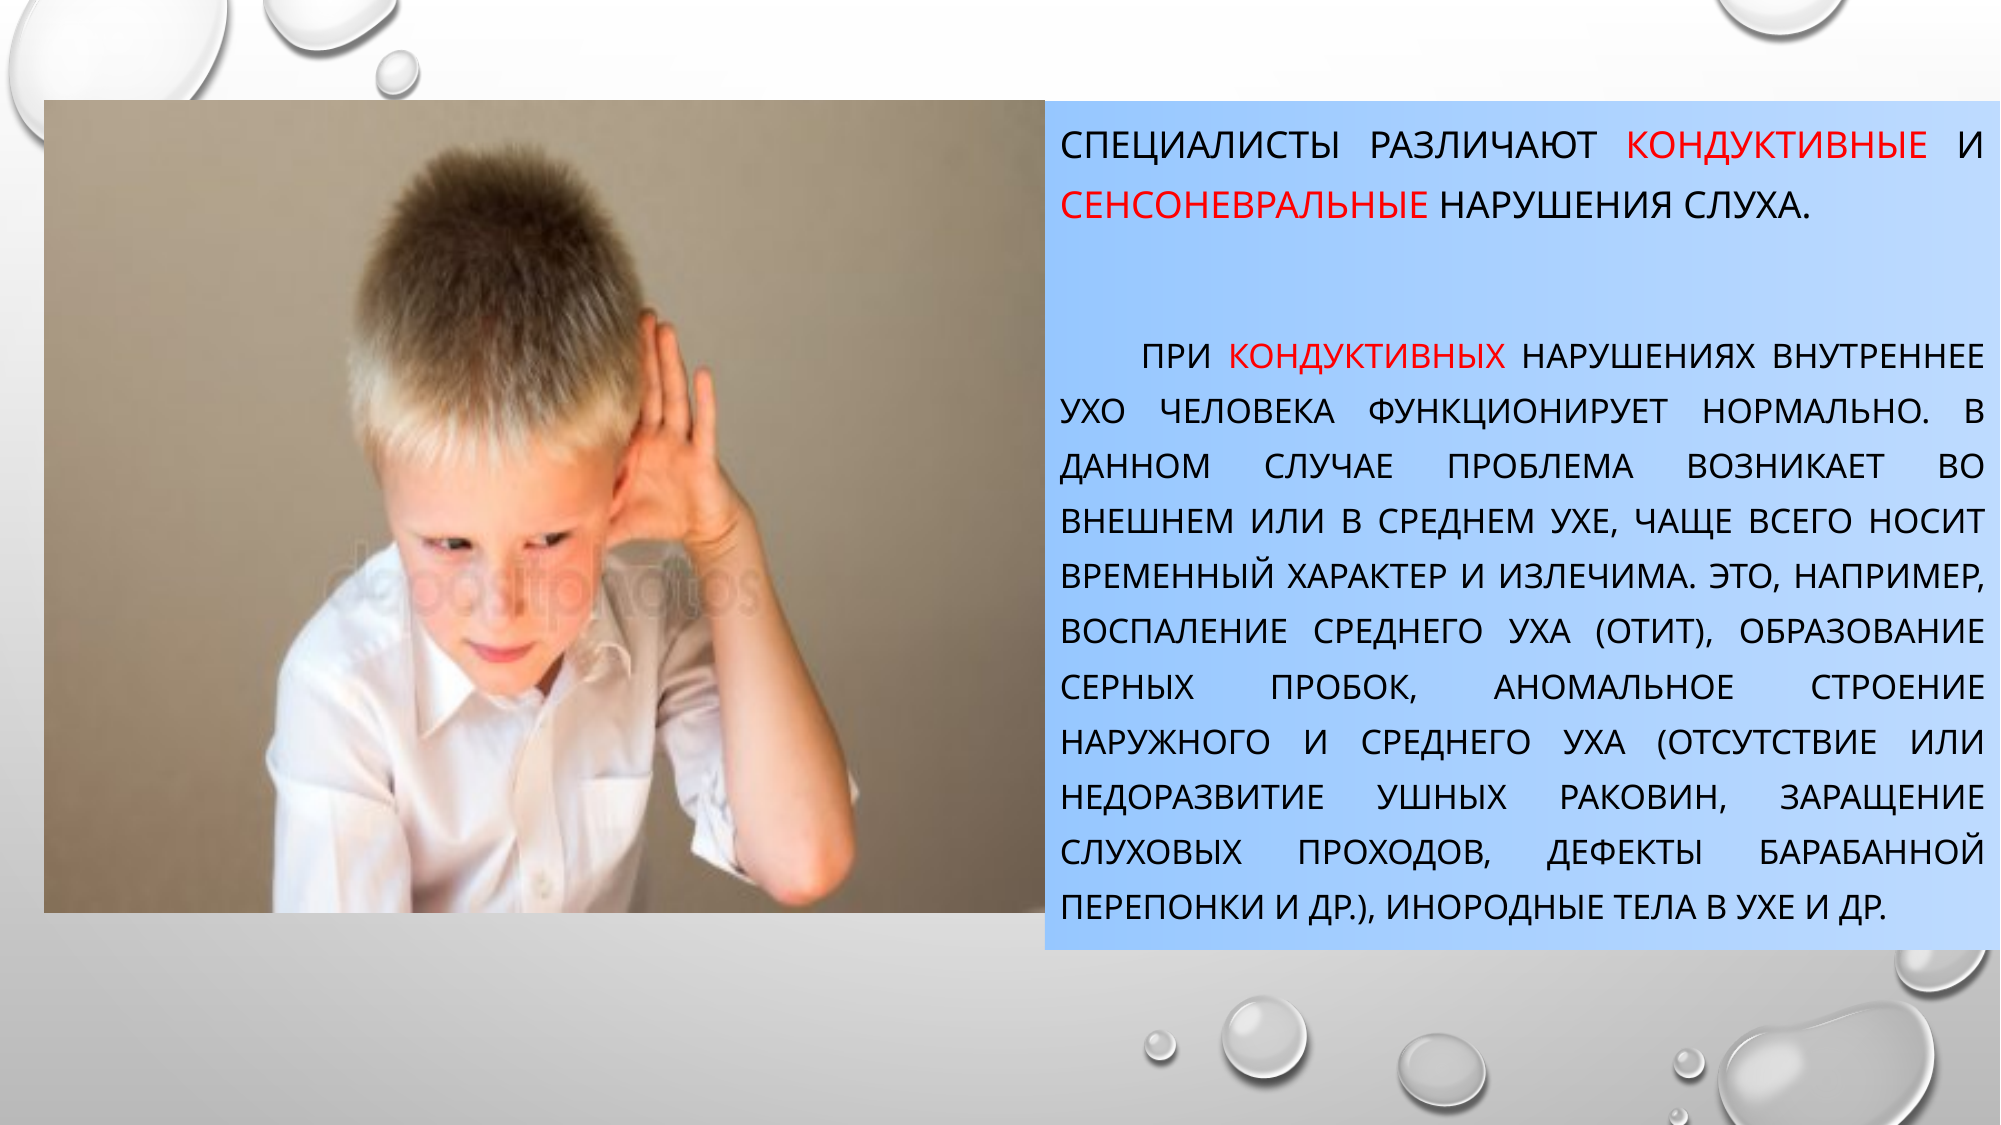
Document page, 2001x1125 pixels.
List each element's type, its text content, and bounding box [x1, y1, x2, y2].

list Специалисты различают кондуктивные и сенсоневральные нарушения слуха. При кондуктивных нарушениях внутреннее ухо человека функционирует нормально. В данном случае проблема возникает во внешнем или в среднем ухе, чаще всего носит временный характер и излечима. Это, например, воспаление среднего уха (отит), образование серных пробок, аномальное строение наружного и среднего уха (отсутствие или недоразвитие ушных раковин, заращение слуховых проходов, дефекты барабанной перепонки и др.), инородные тела в ухе и др. [1044, 101, 2000, 950]
picture [0, 0, 2000, 1125]
